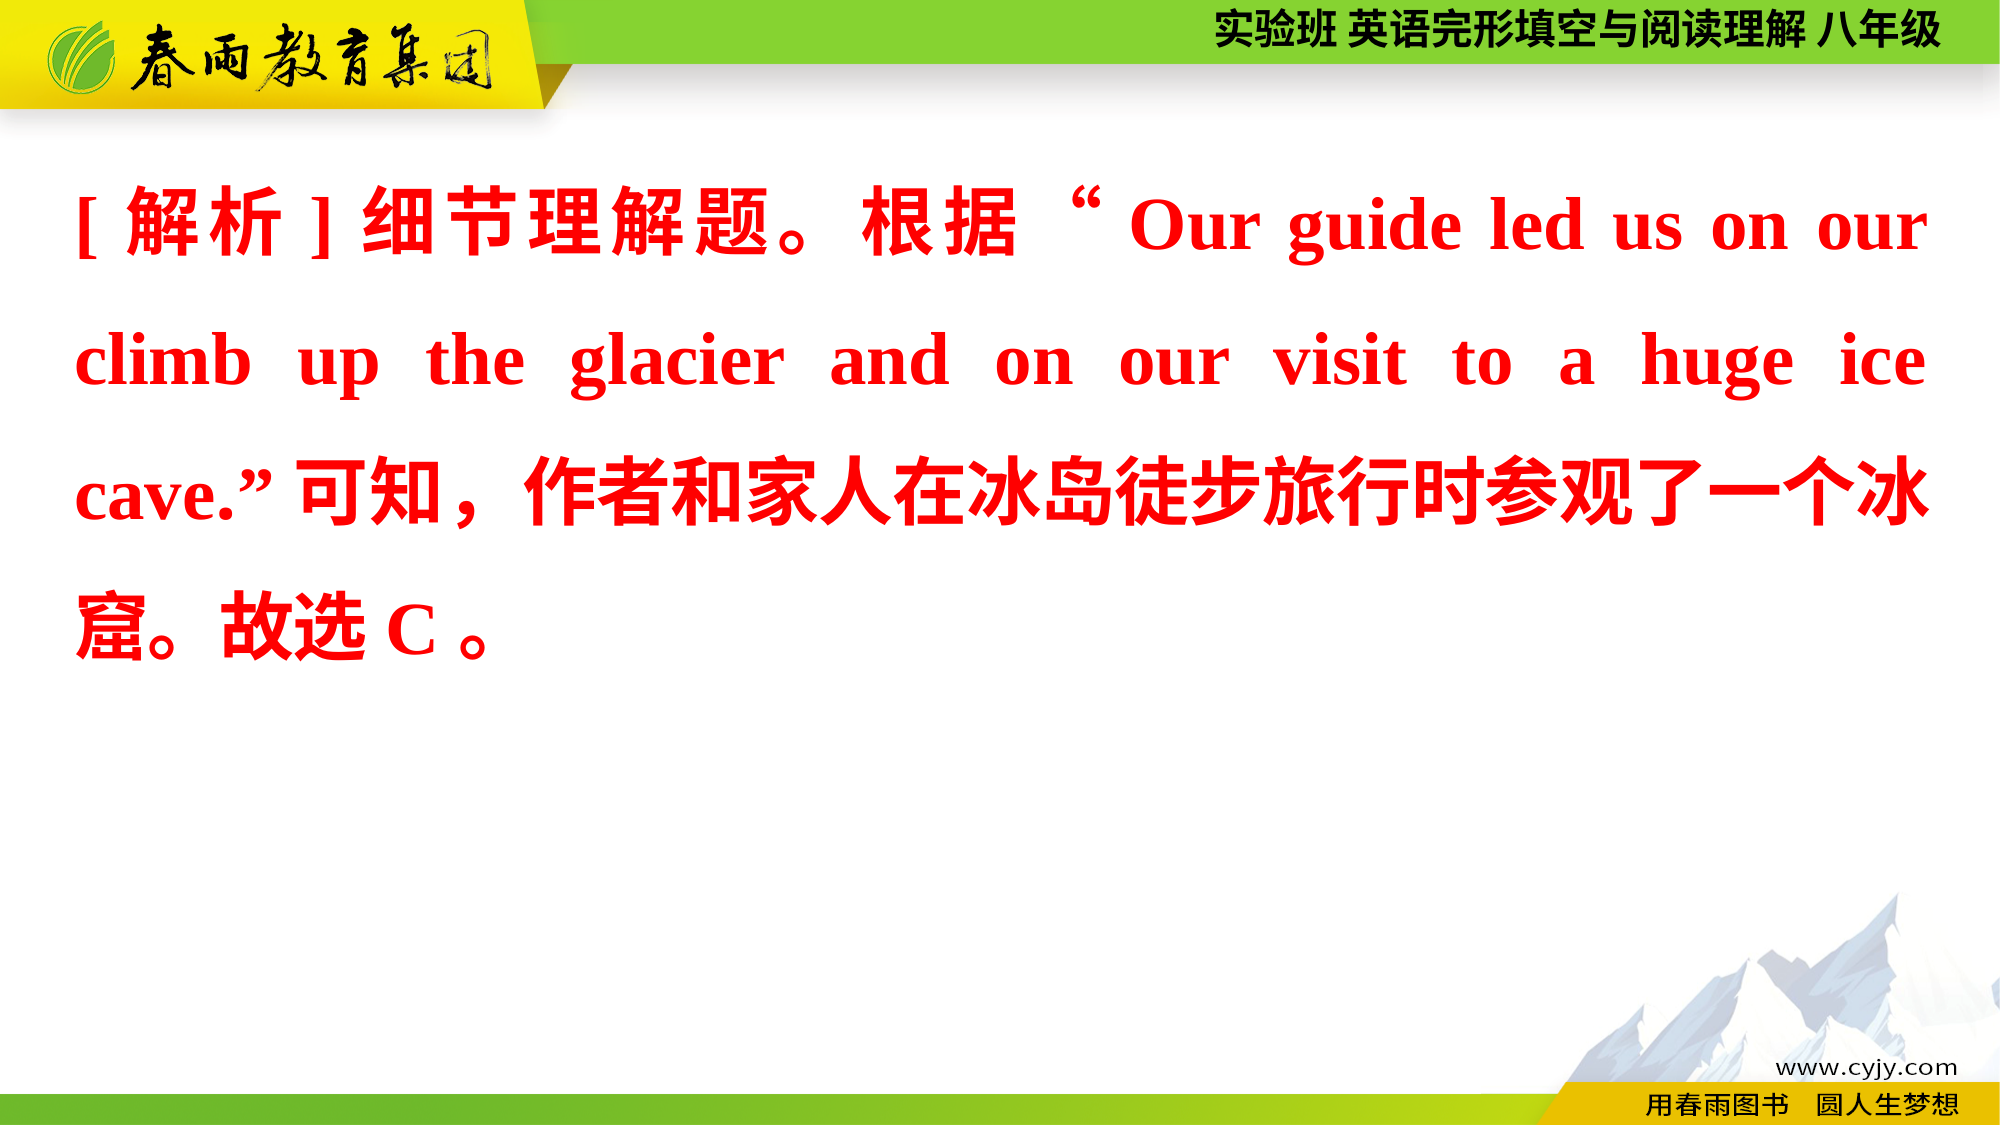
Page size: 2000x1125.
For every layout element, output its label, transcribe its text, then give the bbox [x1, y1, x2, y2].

list [解析]细节理解题。根据“Our guide led us on our climb up the glacier and on our visit to a huge ice cave.”可知，作者和家人在冰岛徒步旅行时参观了一个冰窟。故选C。 [59, 122, 1944, 547]
picture [0, 0, 2000, 1125]
